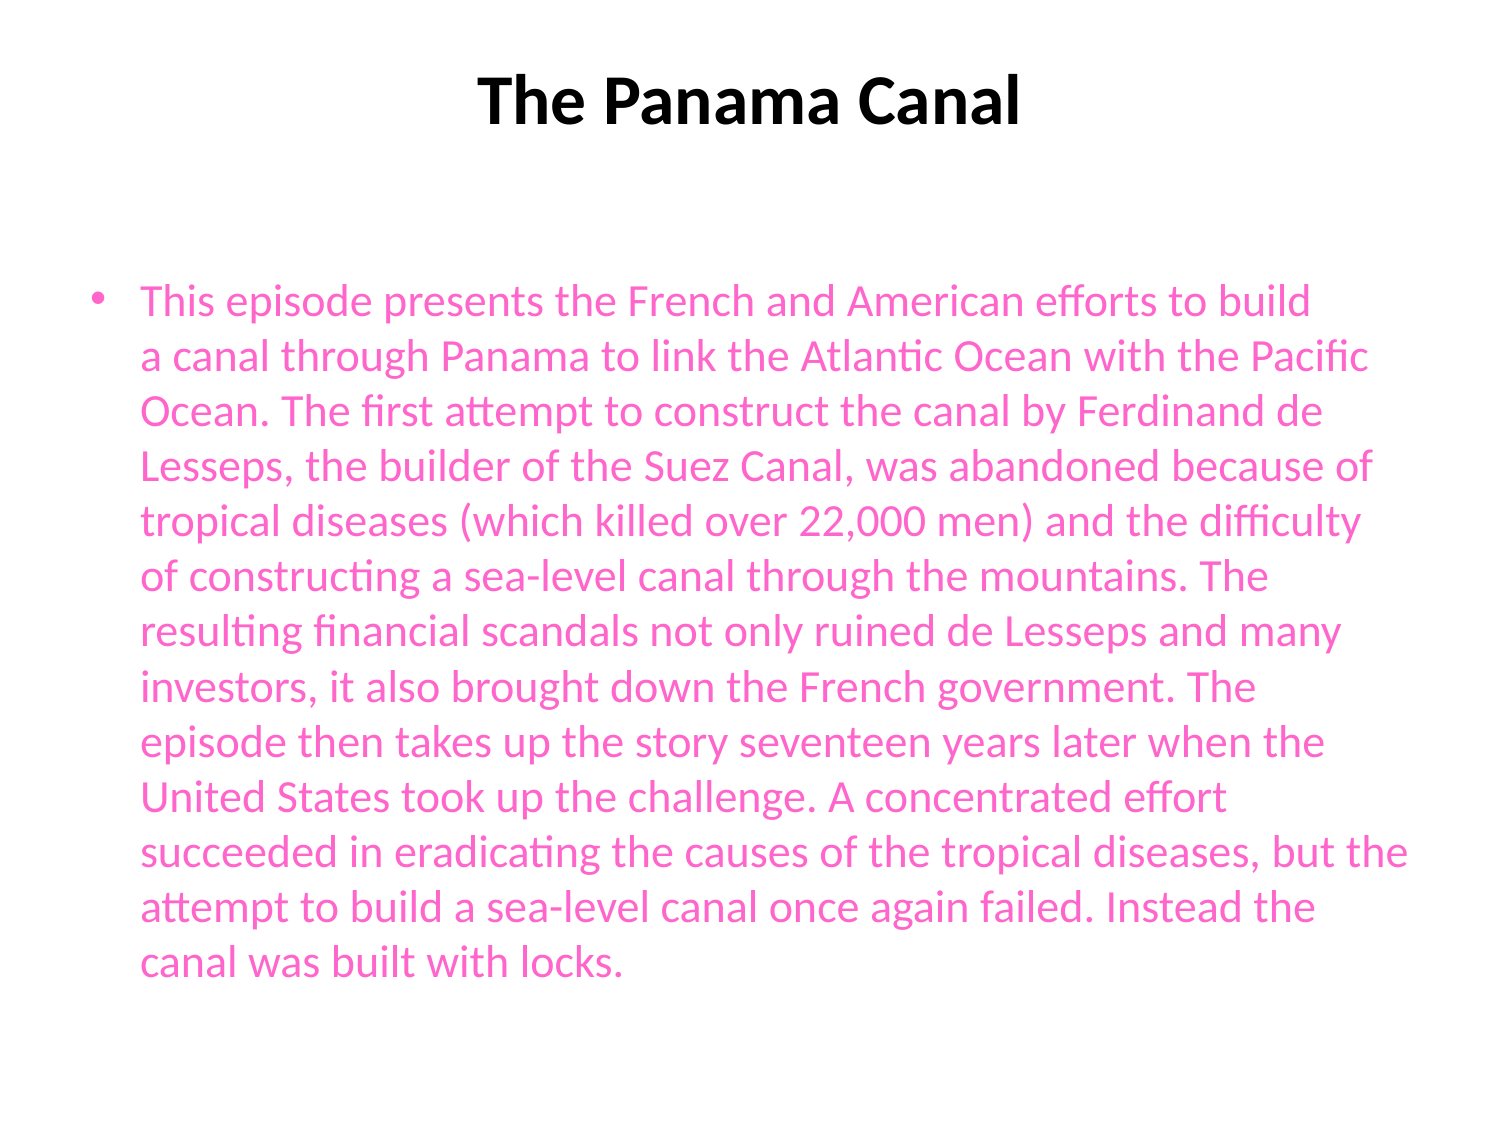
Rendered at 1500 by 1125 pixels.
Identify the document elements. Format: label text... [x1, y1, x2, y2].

list This episode presents the French and American efforts to build a canal through Panama to link the Atlantic Ocean with the Pacific Ocean. The first attempt to construct the canal by Ferdinand de Lesseps, the builder of the Suez Canal, was abandoned because of tropical diseases (which killed over 22,000 men) and the difficulty of constructing a sea-level canal through the mountains. The resulting financial scandals not only ruined de Lesseps and many investors, it also brought down the French government. The episode then takes up the story seventeen years later when the United States took up the challenge. A concentrated effort succeeded in eradicating the causes of the tropical diseases, but the attempt to build a sea-level canal once again failed. Instead the canal was built with locks. [75, 262, 1425, 1005]
title The Panama Canal [75, 45, 1425, 233]
